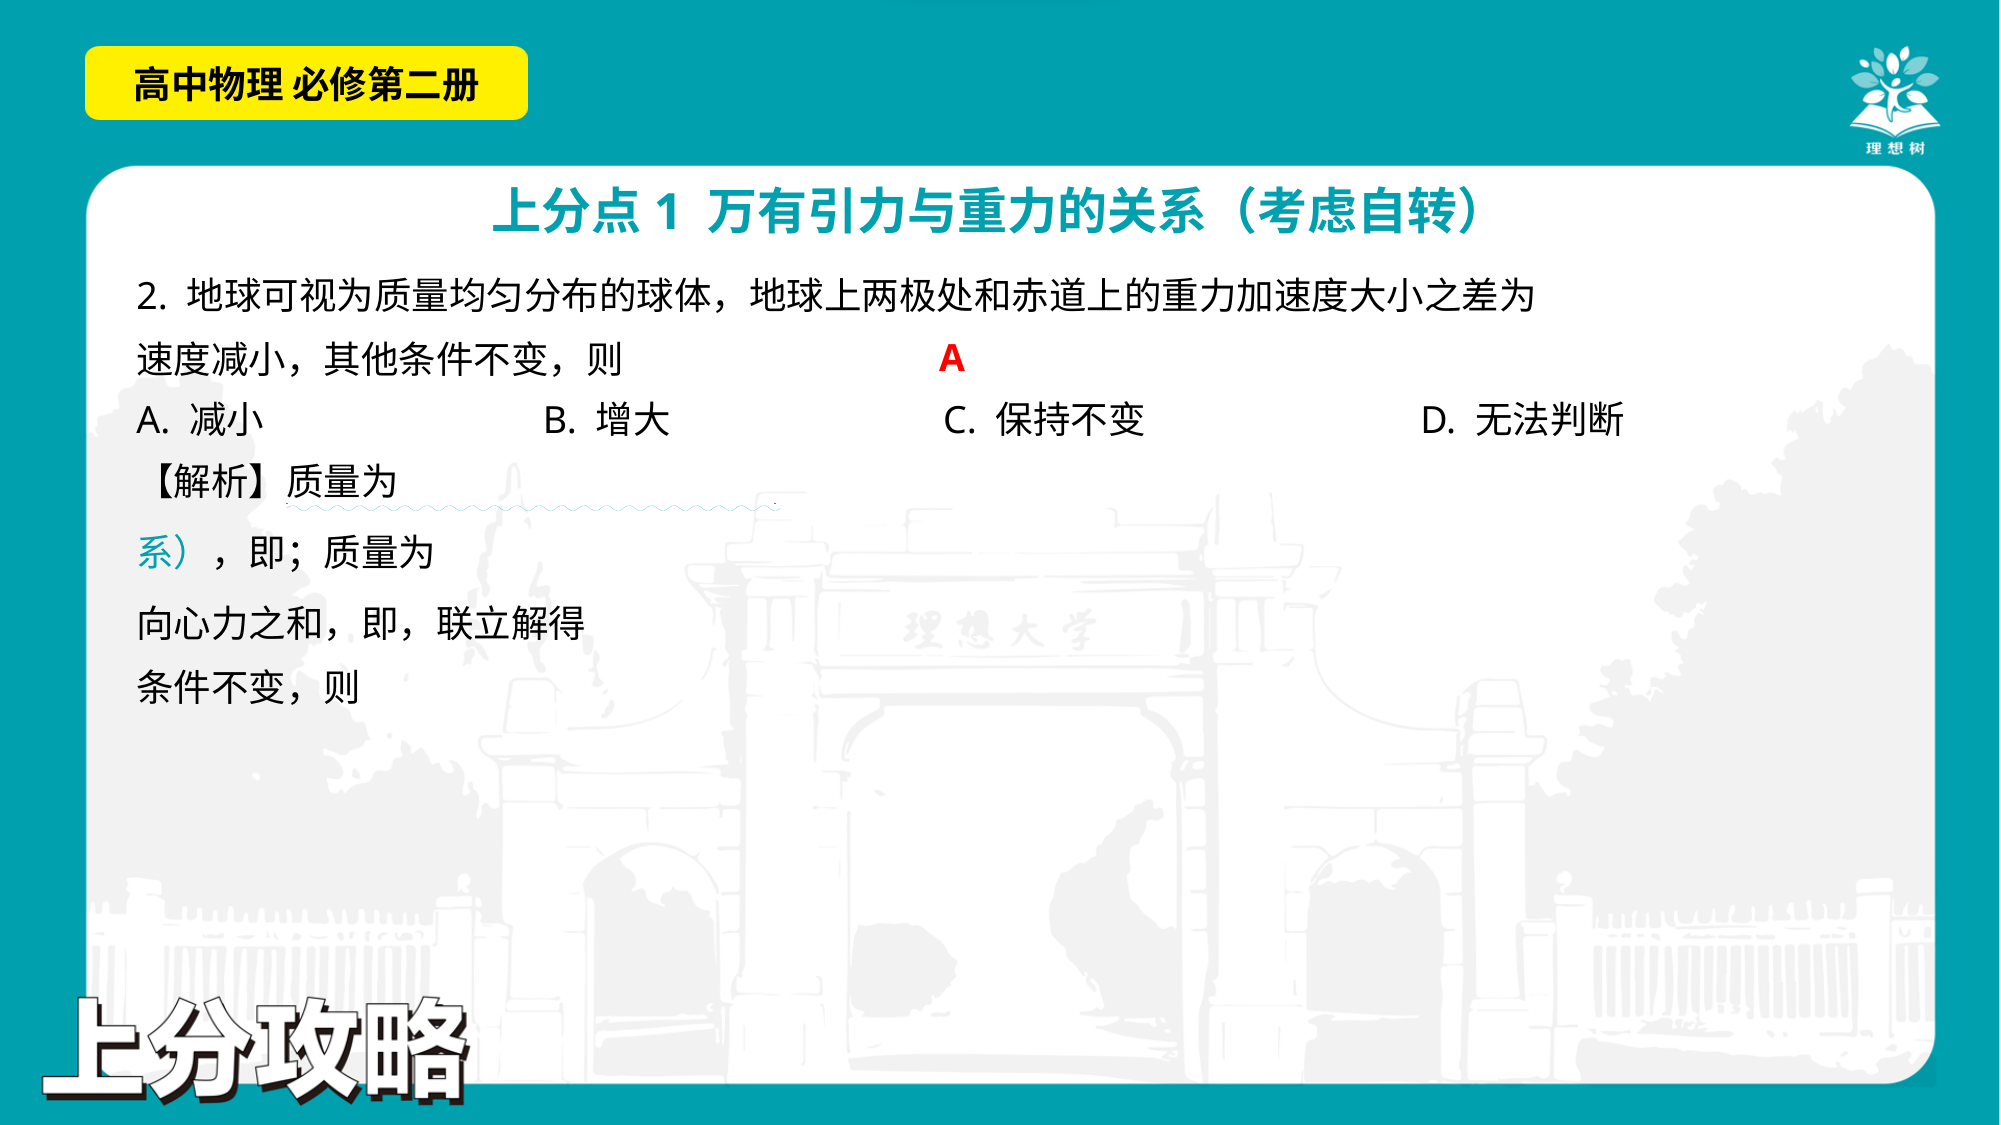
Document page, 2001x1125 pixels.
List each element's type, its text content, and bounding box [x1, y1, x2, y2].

text_box A. 减小 B. 增大 C. 保持不变 D. 无法判断 [136, 374, 1865, 434]
picture [0, 0, 2000, 1125]
text_box A [924, 314, 980, 373]
text_box . . [285, 433, 1220, 504]
